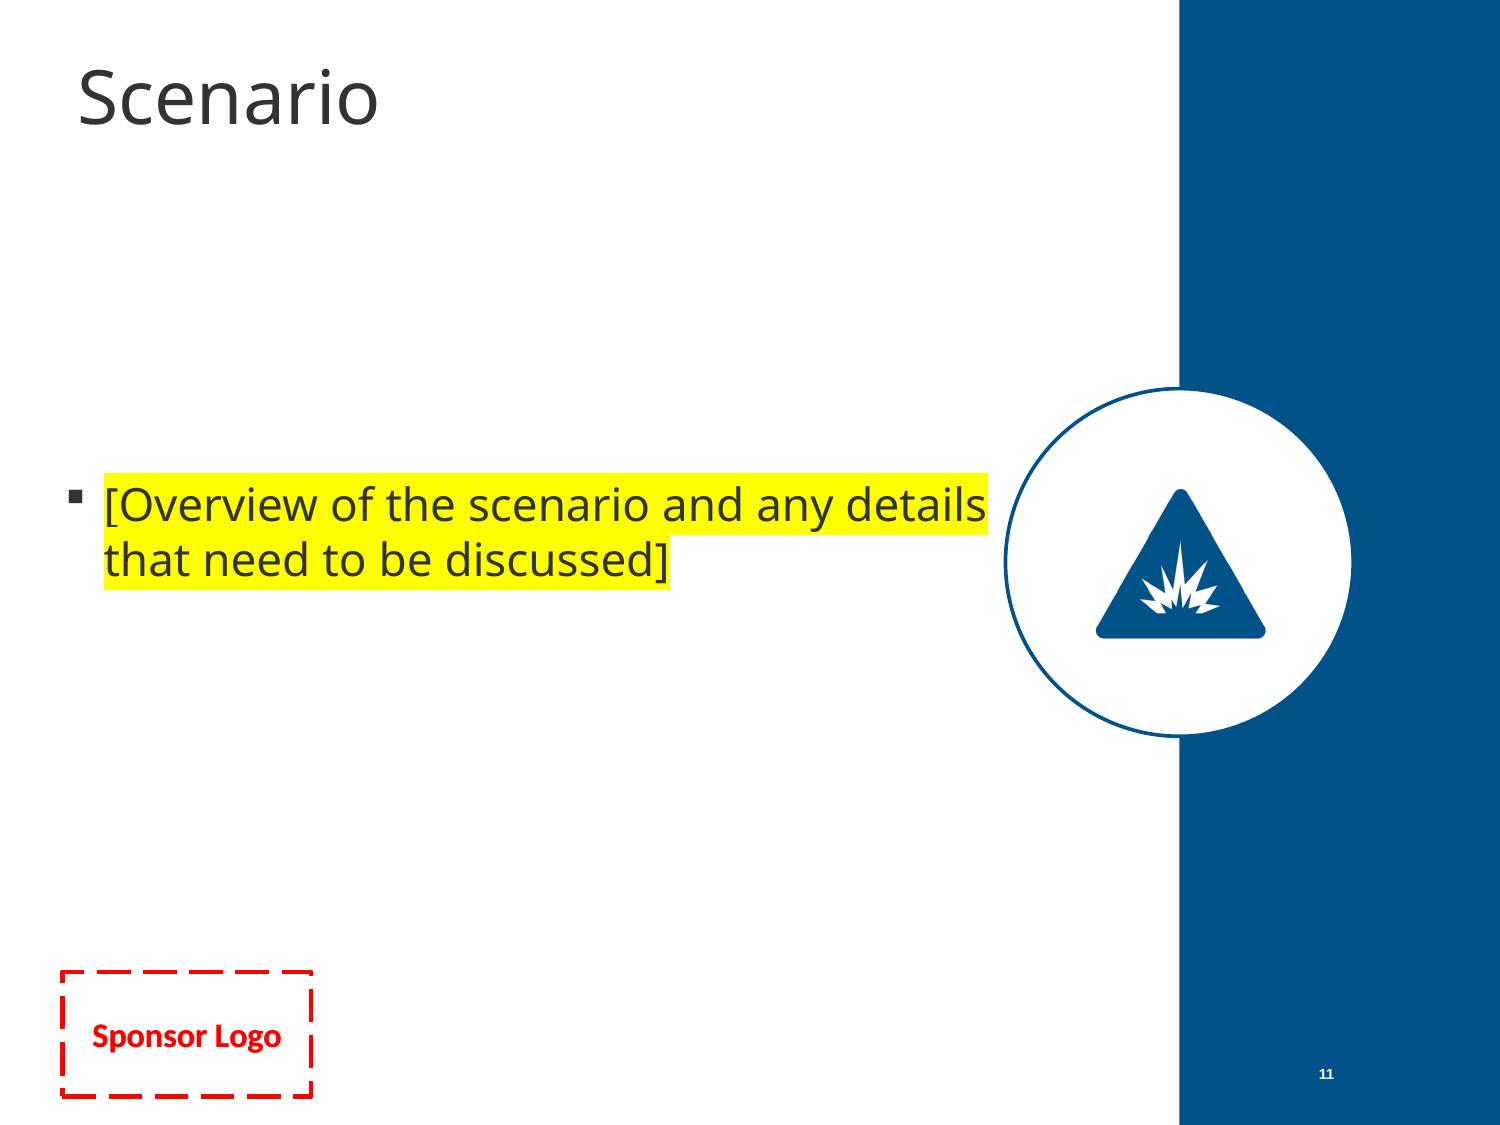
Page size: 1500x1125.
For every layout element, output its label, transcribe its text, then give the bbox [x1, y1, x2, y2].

list [Overview of the scenario and any details that need to be discussed] [50, 324, 1008, 737]
picture [1086, 469, 1275, 658]
text_box [1003, 386, 1356, 739]
slide_number 11 [1242, 1052, 1368, 1098]
title Scenario [62, 12, 1045, 176]
text_box [1177, 0, 1500, 1125]
